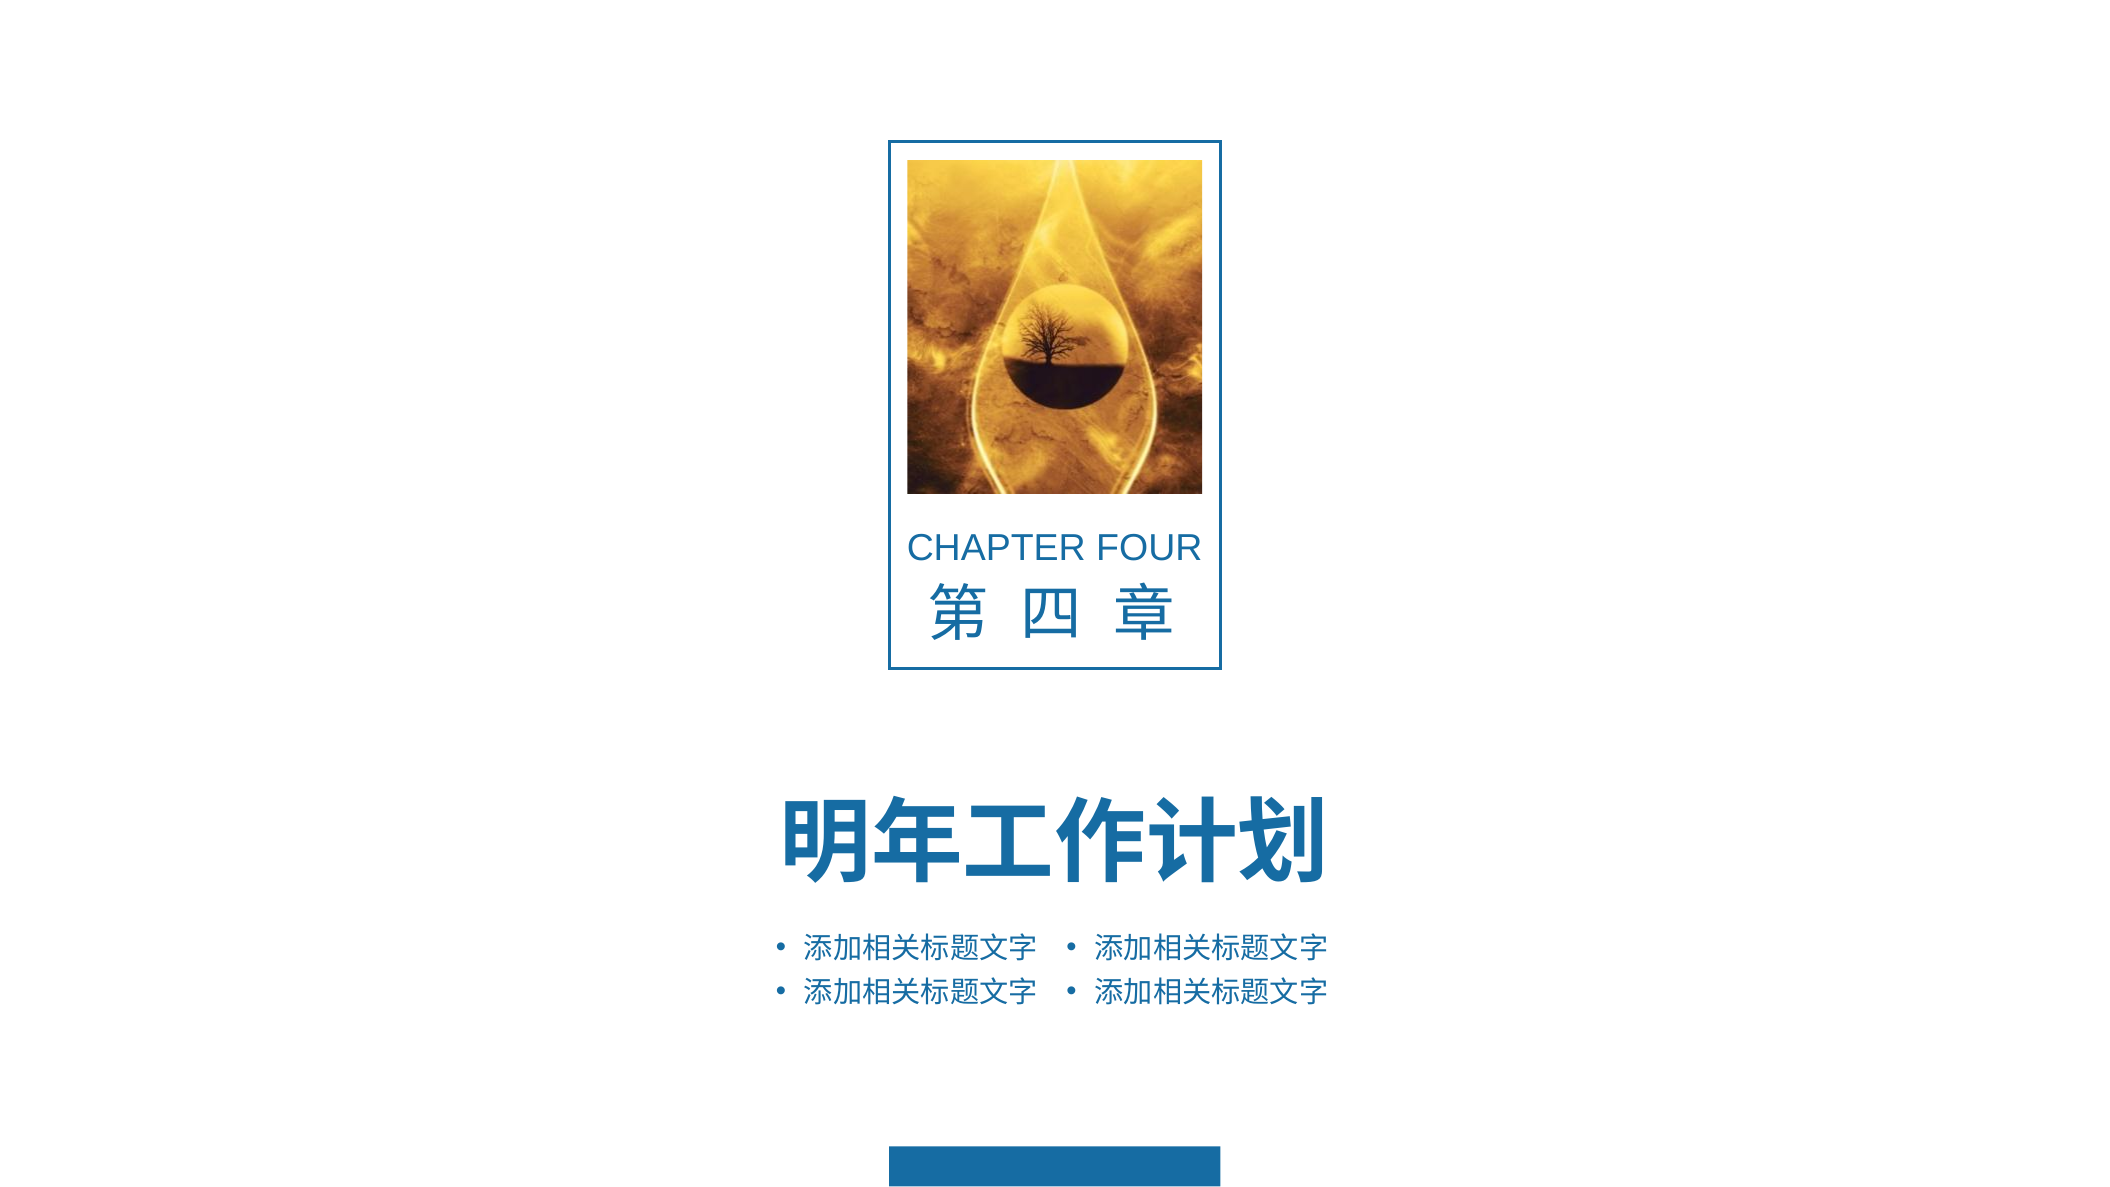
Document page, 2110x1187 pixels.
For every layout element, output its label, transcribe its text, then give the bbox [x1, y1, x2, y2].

text_box 添加相关标题文字 [775, 973, 1039, 1009]
text_box [889, 1146, 1221, 1187]
text_box 添加相关标题文字 [1066, 928, 1329, 965]
text_box [907, 160, 1203, 495]
text_box CHAPTER FOUR [899, 509, 1210, 569]
text_box [889, 141, 1221, 669]
text_box 添加相关标题文字 [1066, 973, 1329, 1009]
text_box 第 四 章 [927, 573, 1176, 648]
text_box 明年工作计划 [729, 782, 1380, 893]
text_box 添加相关标题文字 [775, 928, 1039, 965]
